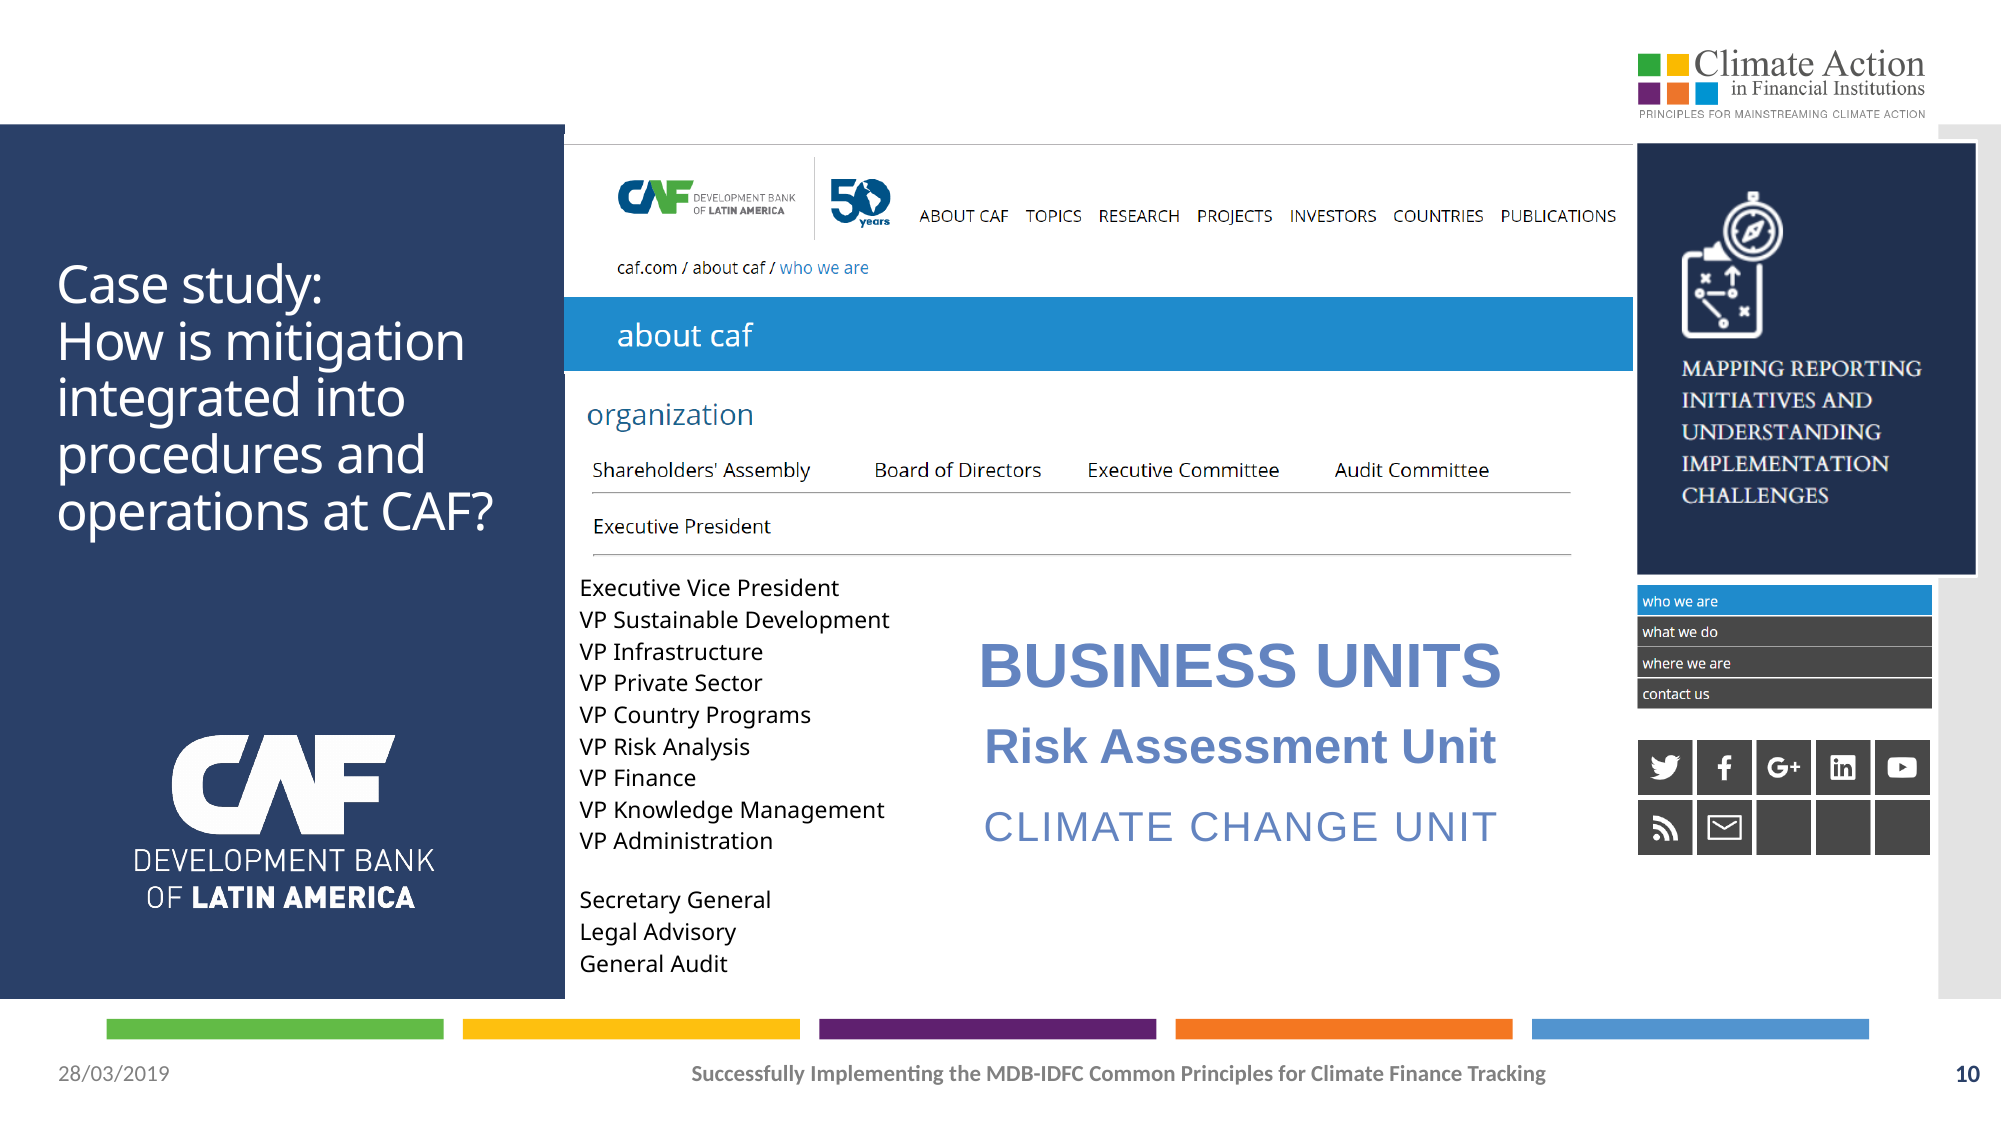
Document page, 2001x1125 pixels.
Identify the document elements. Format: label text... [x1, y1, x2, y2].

picture [1633, 578, 1937, 716]
slide_number 10 [1744, 1042, 1996, 1103]
picture [131, 735, 435, 915]
title Case study: How is mitigation integrated into procedures and operations at CAF? [41, 251, 525, 630]
footer Successfully Implementing the MDB-IDFC Common Principles for Climate Finance Tracking [634, 1042, 1605, 1103]
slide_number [43, 1042, 493, 1103]
picture [1634, 140, 1977, 577]
picture [1634, 46, 1937, 126]
picture [1634, 735, 1932, 858]
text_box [564, 134, 1653, 990]
